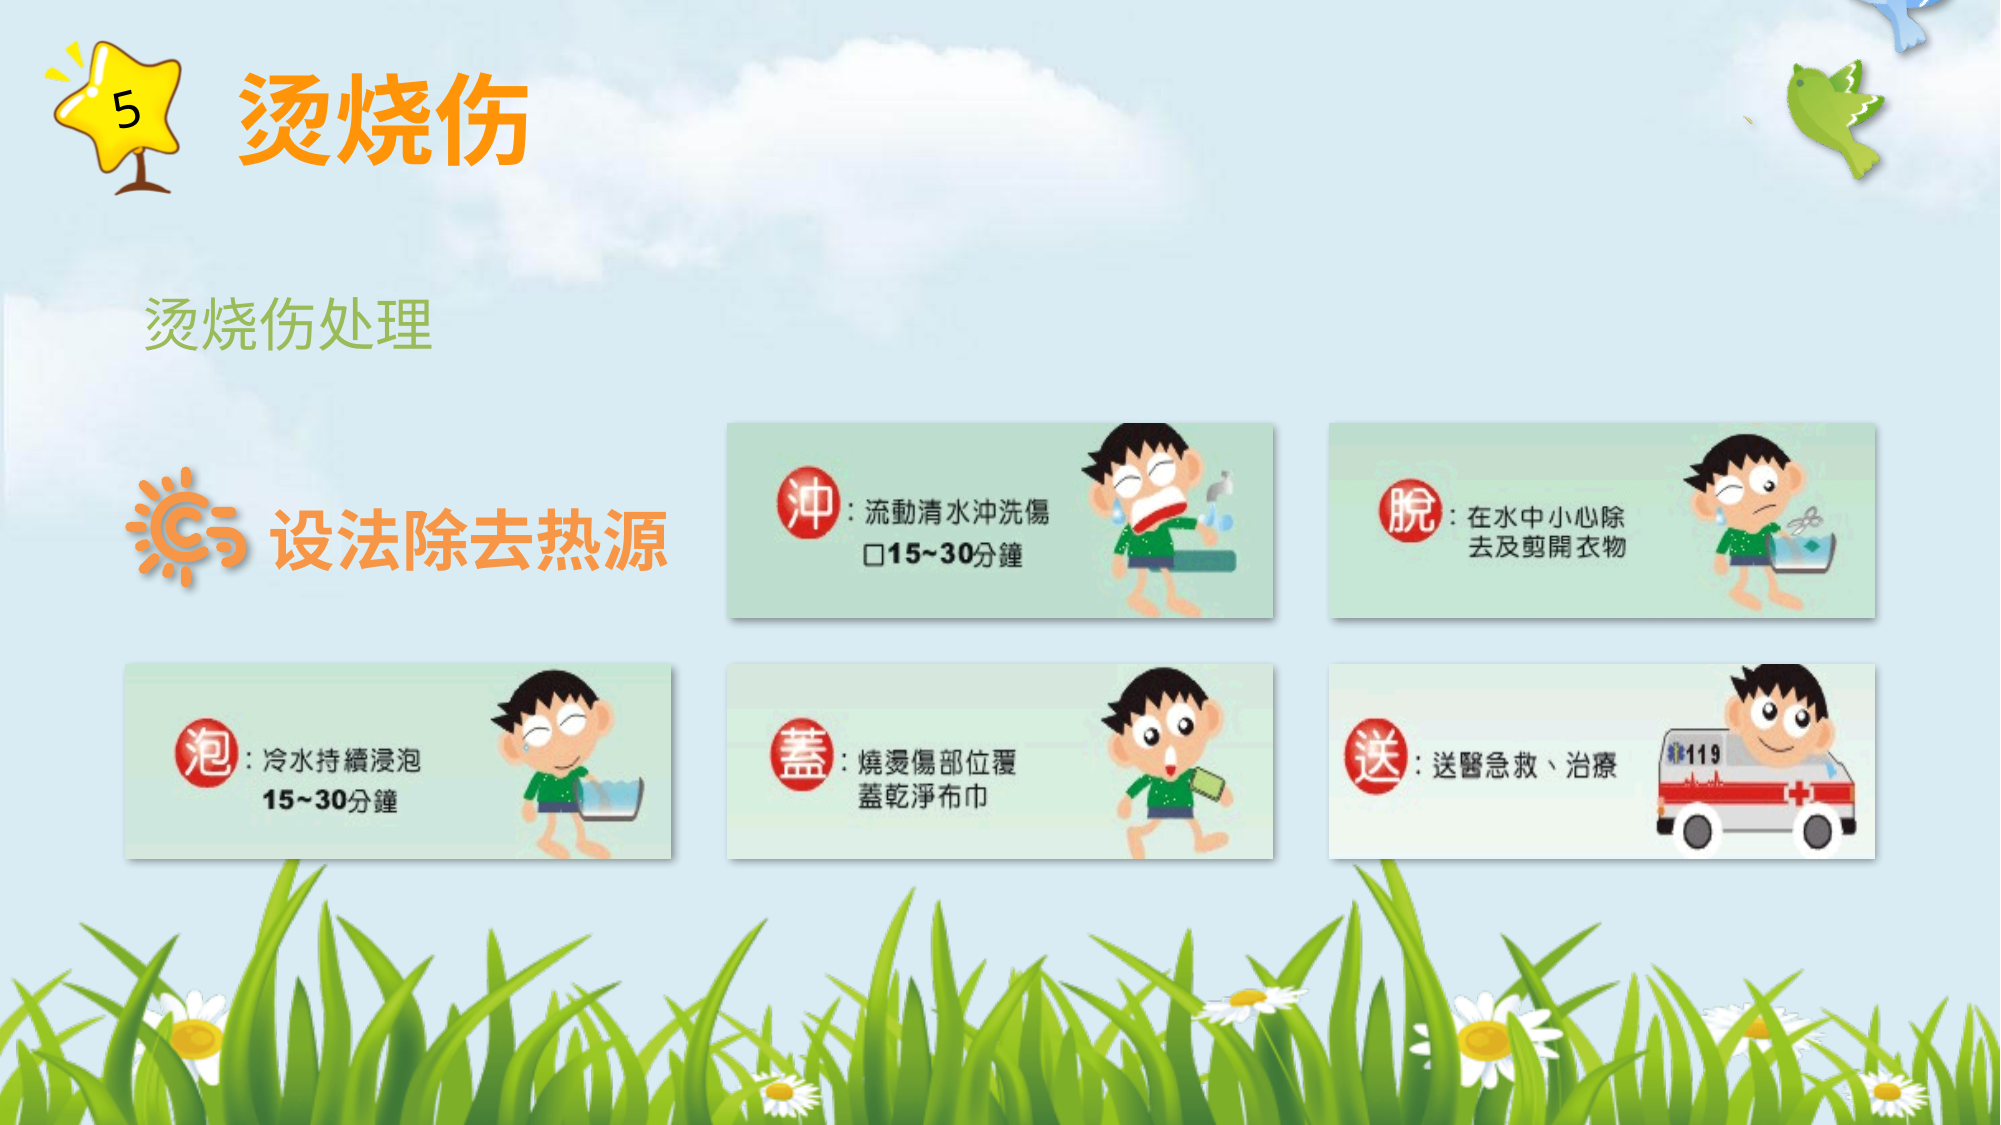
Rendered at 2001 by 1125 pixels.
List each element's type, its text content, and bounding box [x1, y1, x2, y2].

text_box [211, 506, 237, 517]
text_box [205, 526, 247, 568]
text_box [180, 466, 191, 489]
text_box [138, 479, 160, 501]
text_box [125, 521, 147, 533]
text_box [162, 563, 174, 578]
text_box [134, 503, 150, 516]
text_box 烫烧伤处理 [127, 280, 963, 366]
picture [0, 0, 2001, 1125]
text_box [135, 539, 150, 552]
text_box 设法除去热源 [253, 491, 684, 587]
text_box [180, 565, 191, 588]
text_box [150, 491, 209, 563]
text_box [161, 476, 174, 492]
text_box [138, 553, 160, 575]
